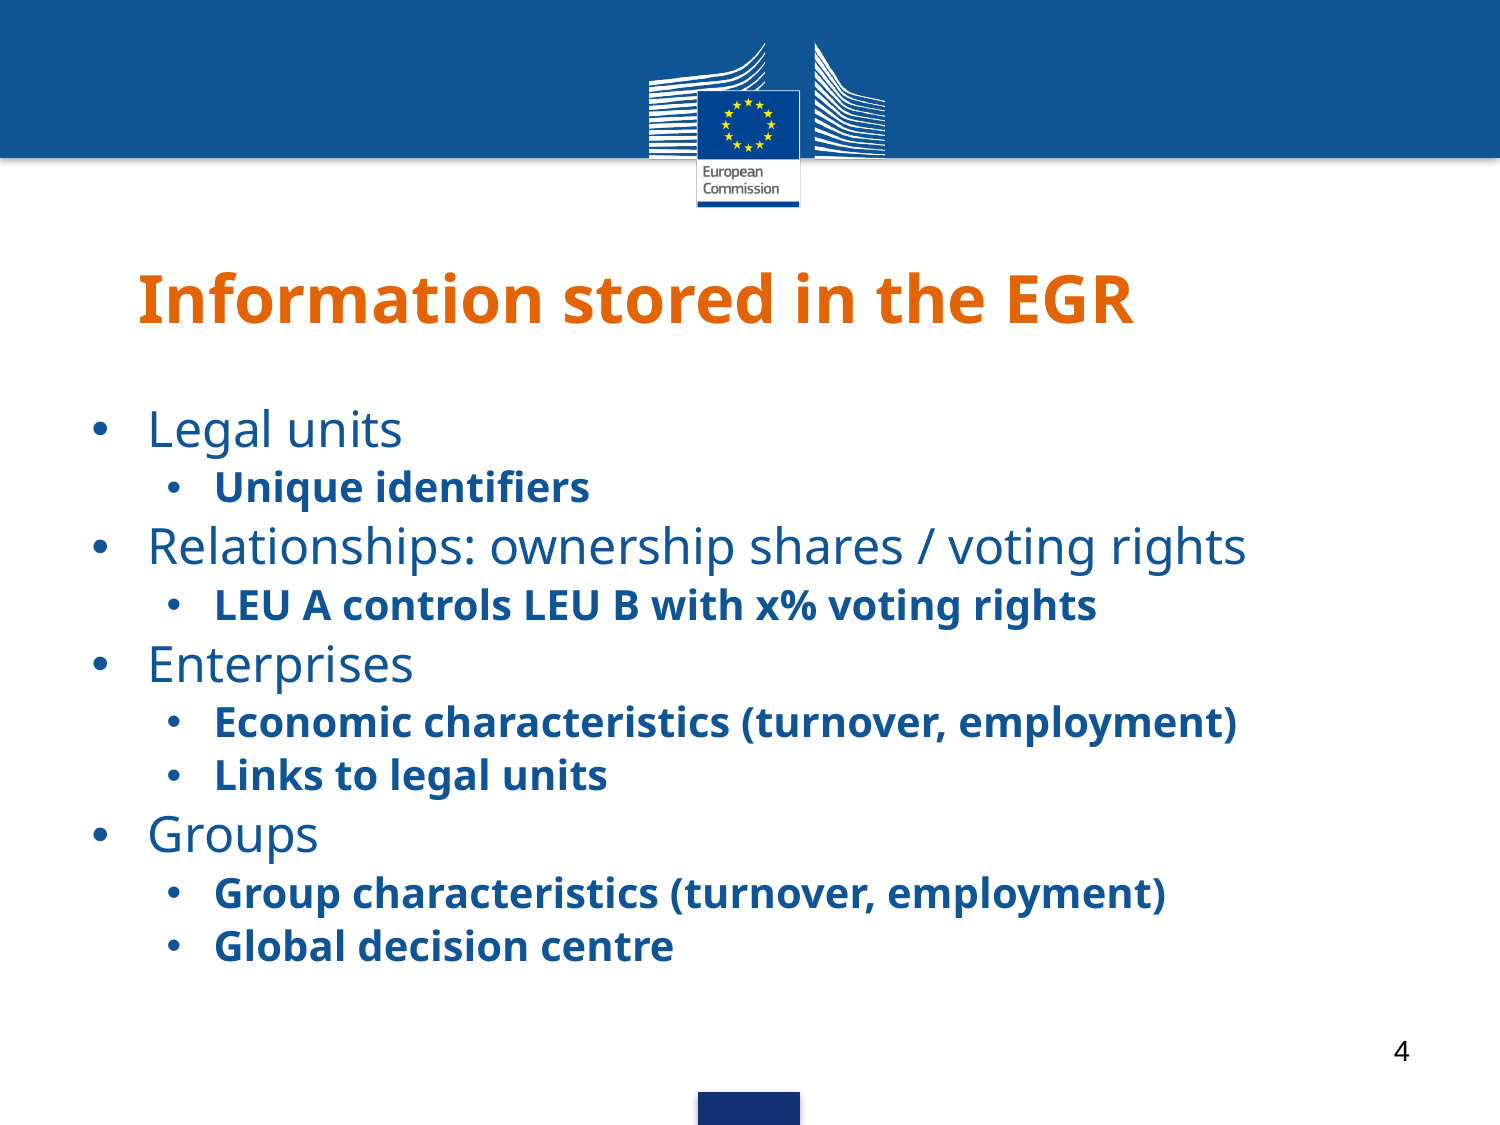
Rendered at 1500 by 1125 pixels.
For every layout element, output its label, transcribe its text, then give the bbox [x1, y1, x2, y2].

slide_number 4 [1074, 1024, 1425, 1103]
picture [649, 42, 885, 208]
list Legal units Unique identifiers Relationships: ownership shares / voting rights LEU A controls LEU B with x% voting rights Enterprises Economic characteristics (turnover, employment) Links to legal units Groups Group characteristics (turnover, employment) Global decision centre [76, 397, 1447, 1047]
title Information stored in the EGR [64, 219, 1415, 374]
